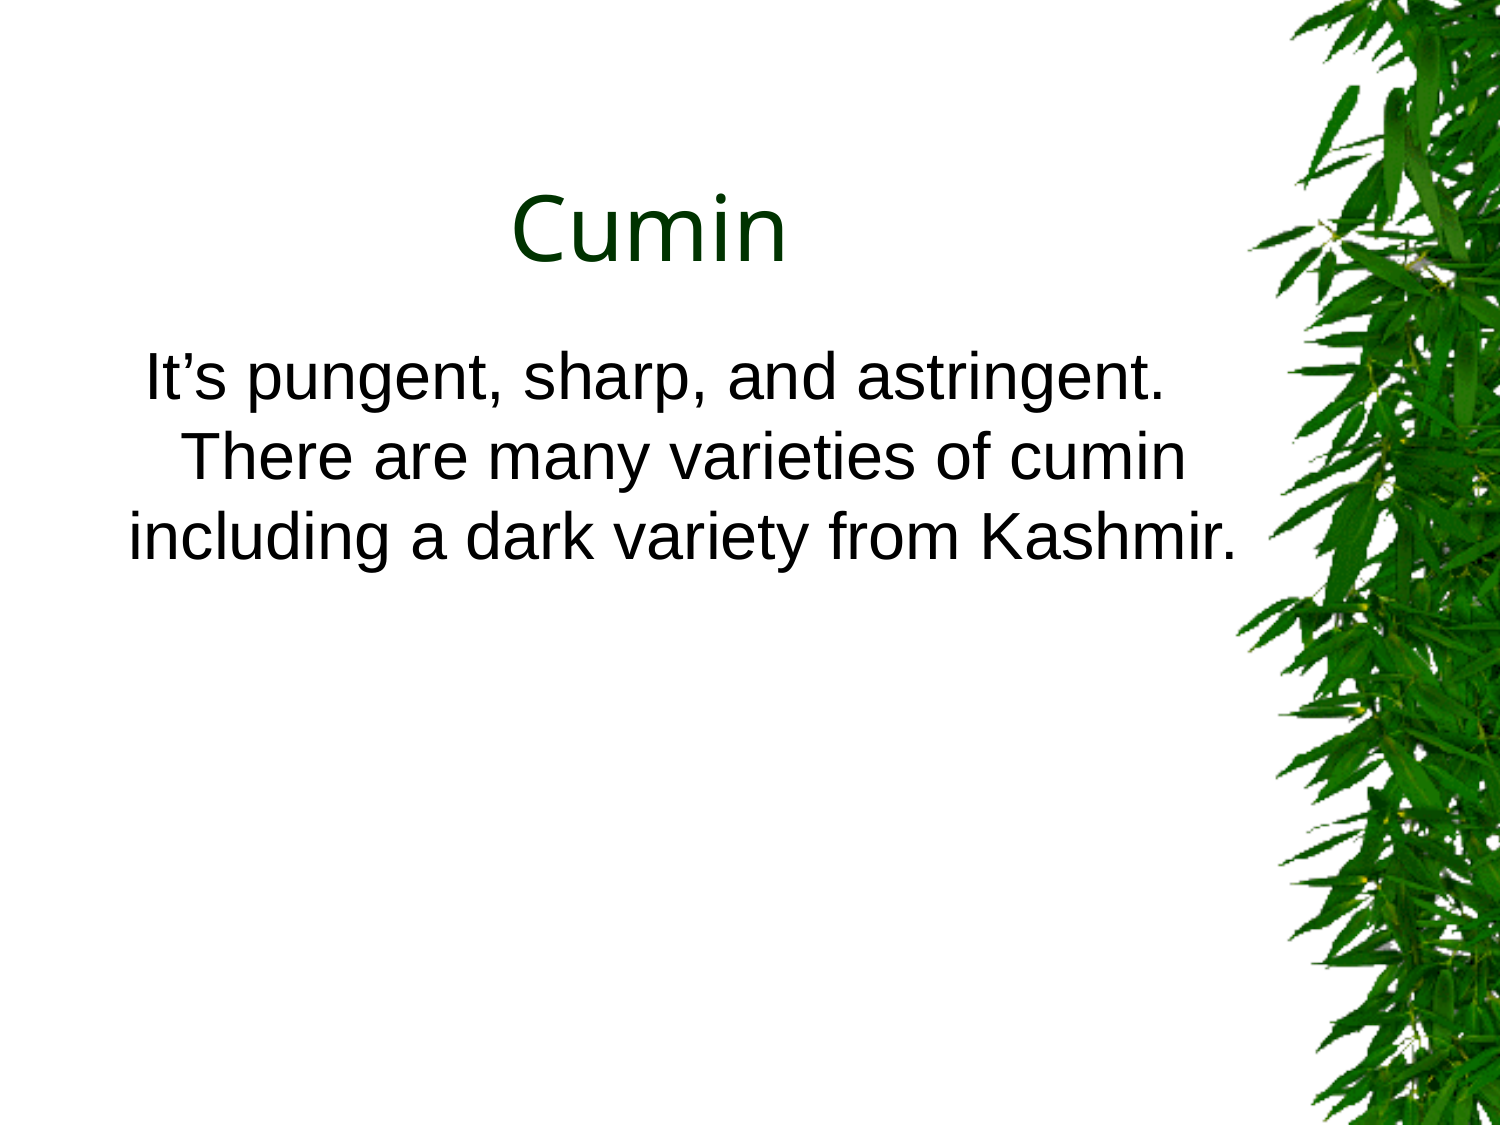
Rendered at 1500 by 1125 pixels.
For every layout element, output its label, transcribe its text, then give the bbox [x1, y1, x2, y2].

list It’s pungent, sharp, and astringent. There are many varieties of cumin including a dark variety from Kashmir. [37, 324, 1276, 1001]
title Cumin [37, 162, 1263, 288]
picture [1206, 0, 1500, 1125]
